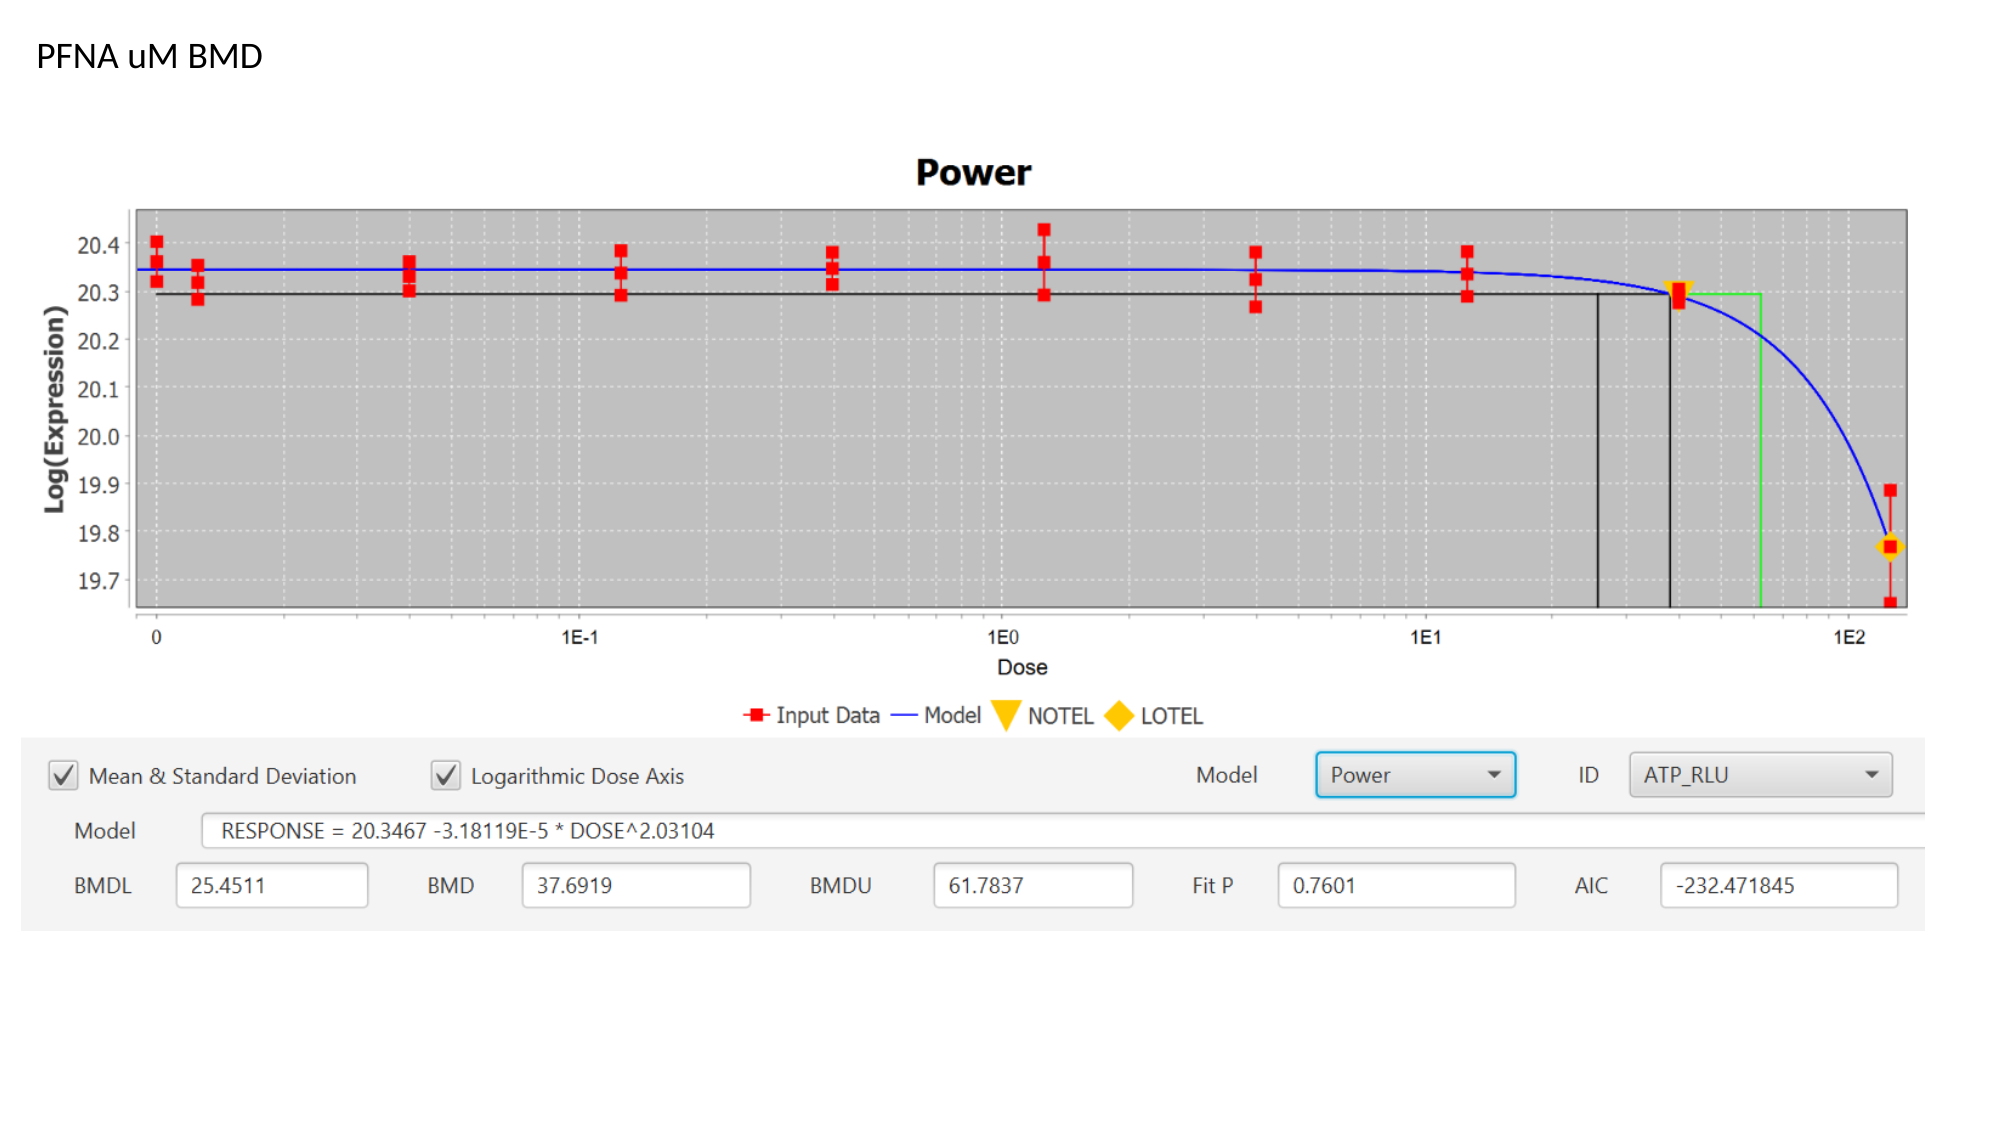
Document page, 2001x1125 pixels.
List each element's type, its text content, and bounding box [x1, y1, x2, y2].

picture [21, 147, 1925, 931]
text_box PFNA uM BMD [21, 23, 1444, 83]
